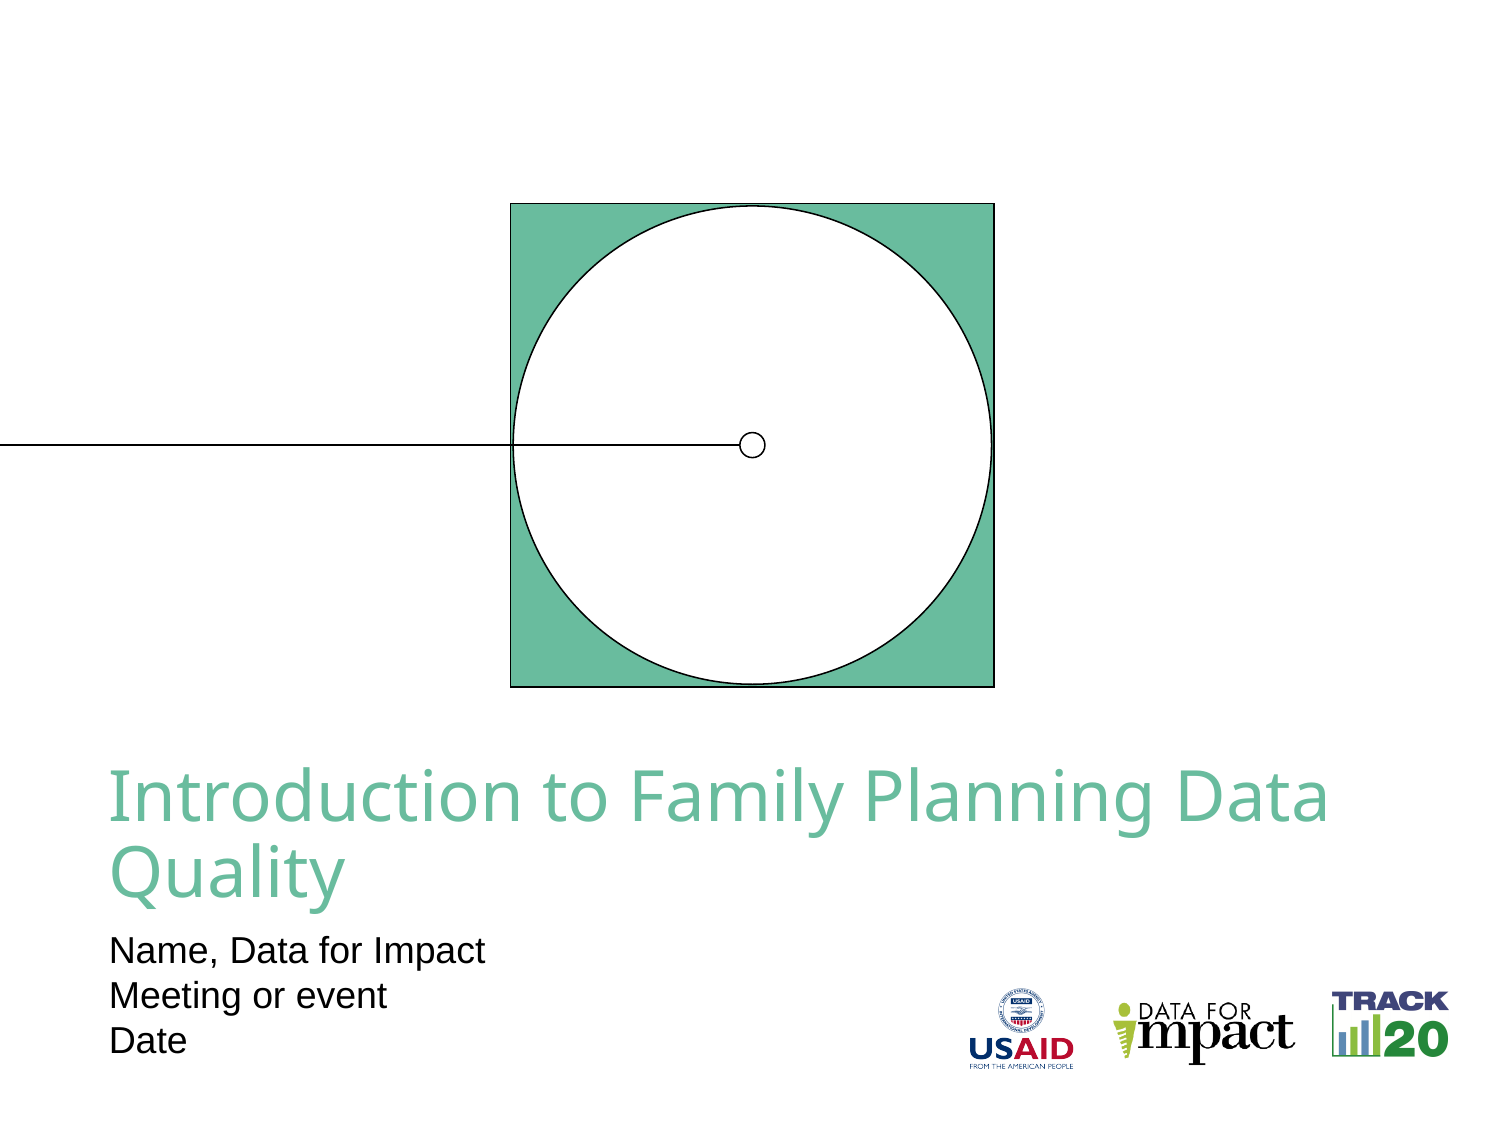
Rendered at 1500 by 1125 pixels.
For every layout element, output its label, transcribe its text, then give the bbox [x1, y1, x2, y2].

list Name, Data for Impact Meeting or event Date [94, 919, 1053, 1088]
list Introduction to Family Planning Data Quality [94, 752, 1428, 885]
picture [1332, 991, 1449, 1057]
picture [947, 967, 1096, 1090]
picture [1108, 994, 1301, 1070]
